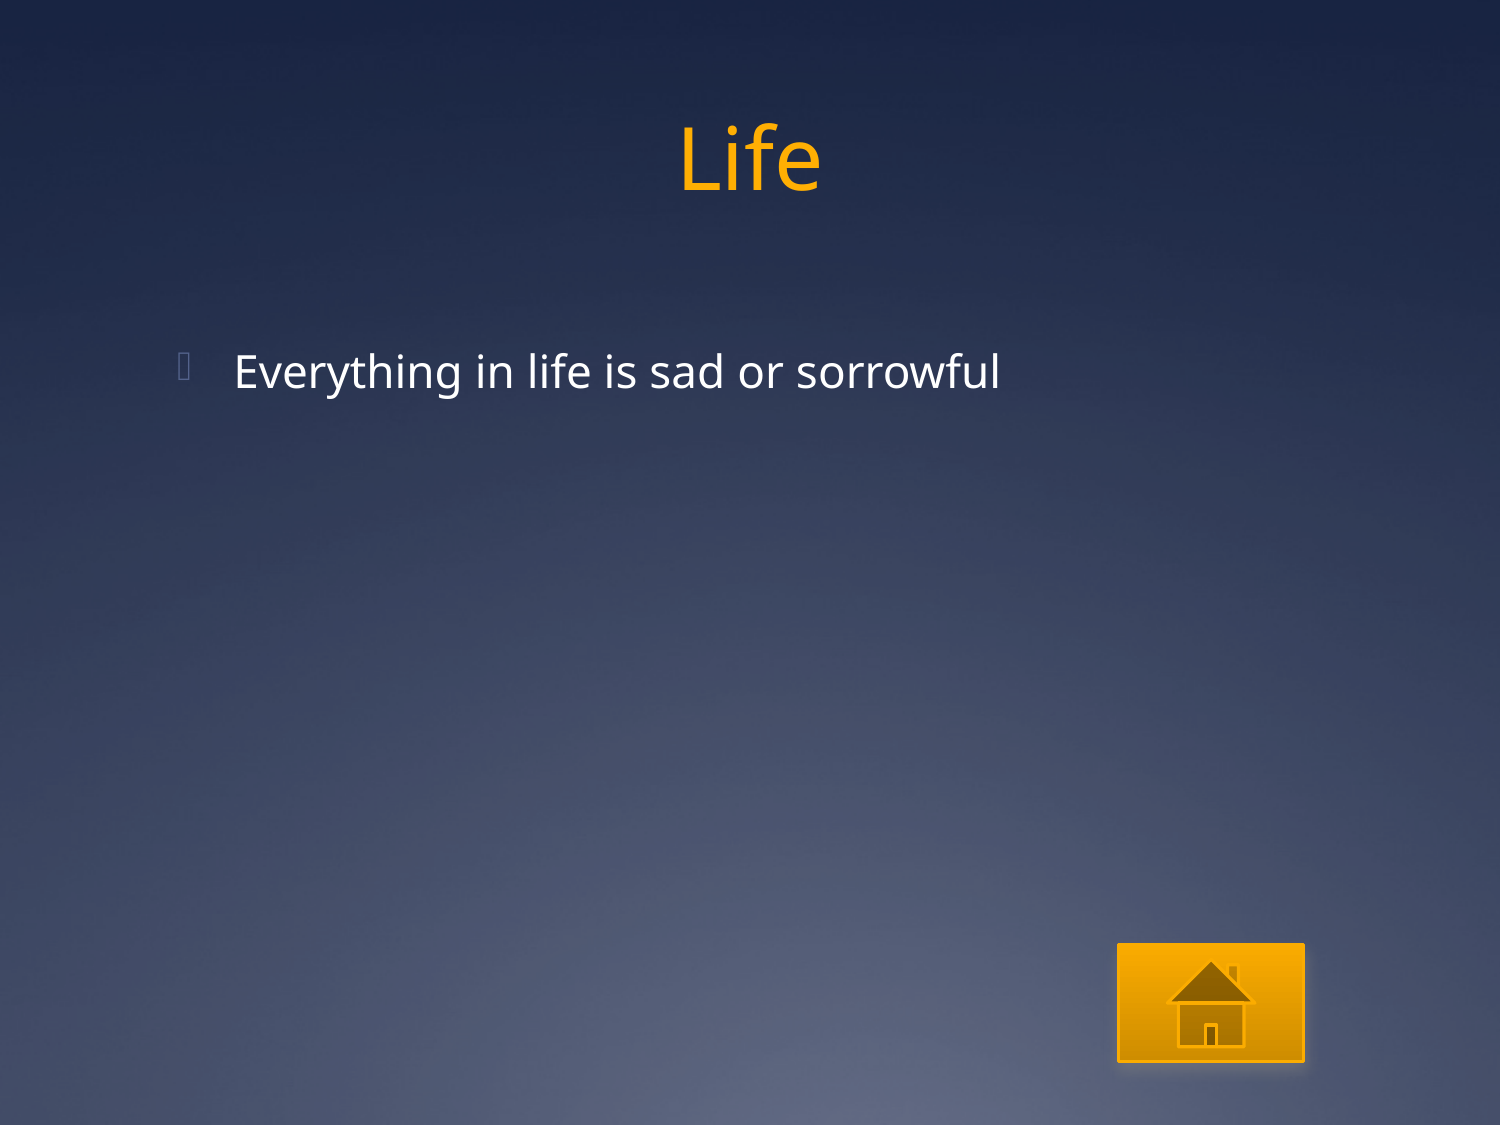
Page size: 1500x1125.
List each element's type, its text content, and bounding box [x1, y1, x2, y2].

text_box [1117, 943, 1305, 1063]
list Everything in life is sad or sorrowful [162, 335, 1338, 1005]
title Life [100, 95, 1400, 225]
